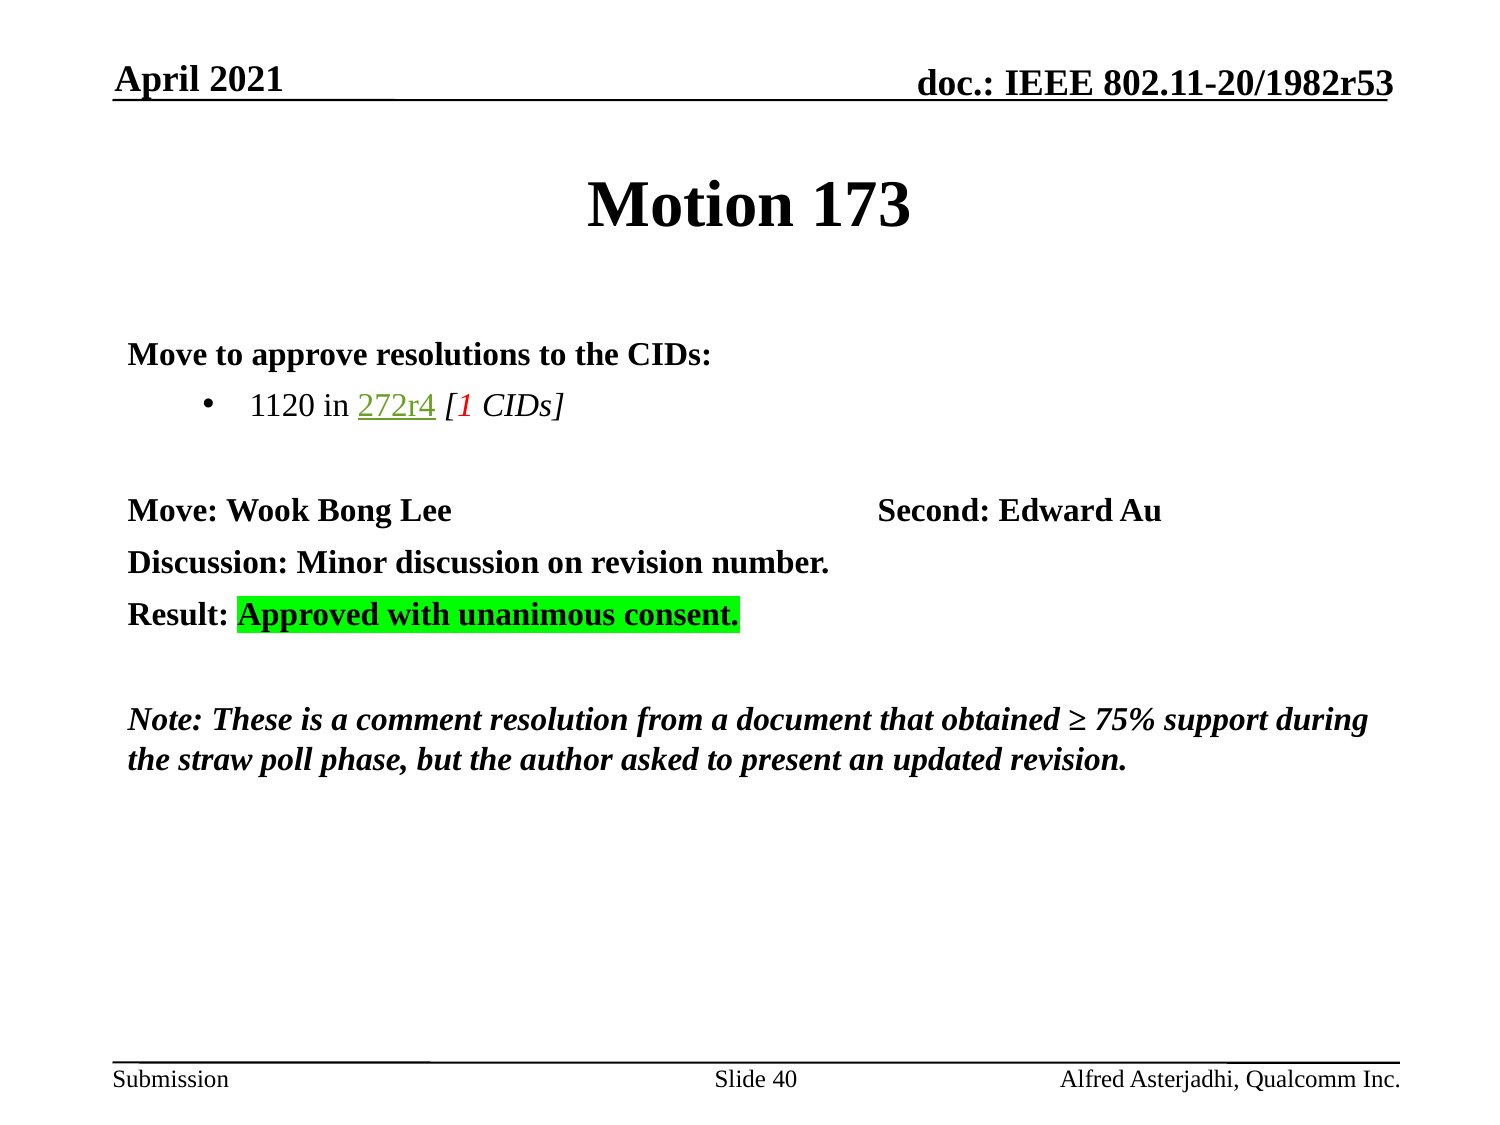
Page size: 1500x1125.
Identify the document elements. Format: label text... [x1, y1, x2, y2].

slide_number Slide 40 [712, 1061, 800, 1123]
title Motion 173 [112, 112, 1388, 288]
footer Alfred Asterjadhi, Qualcomm Inc. [878, 1061, 1402, 1093]
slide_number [114, 54, 423, 100]
list Move to approve resolutions to the CIDs: 1120 in 272r4 [1 CIDs] Move: Wook Bong Lee Second: Edward Au Discussion: Minor discussion on revision number. Result: Approved with unanimous consent. Note: These is a comment resolution from a document that obtained ≥ 75% support during the straw poll phase, but the author asked to present an updated revision. [112, 324, 1388, 1000]
